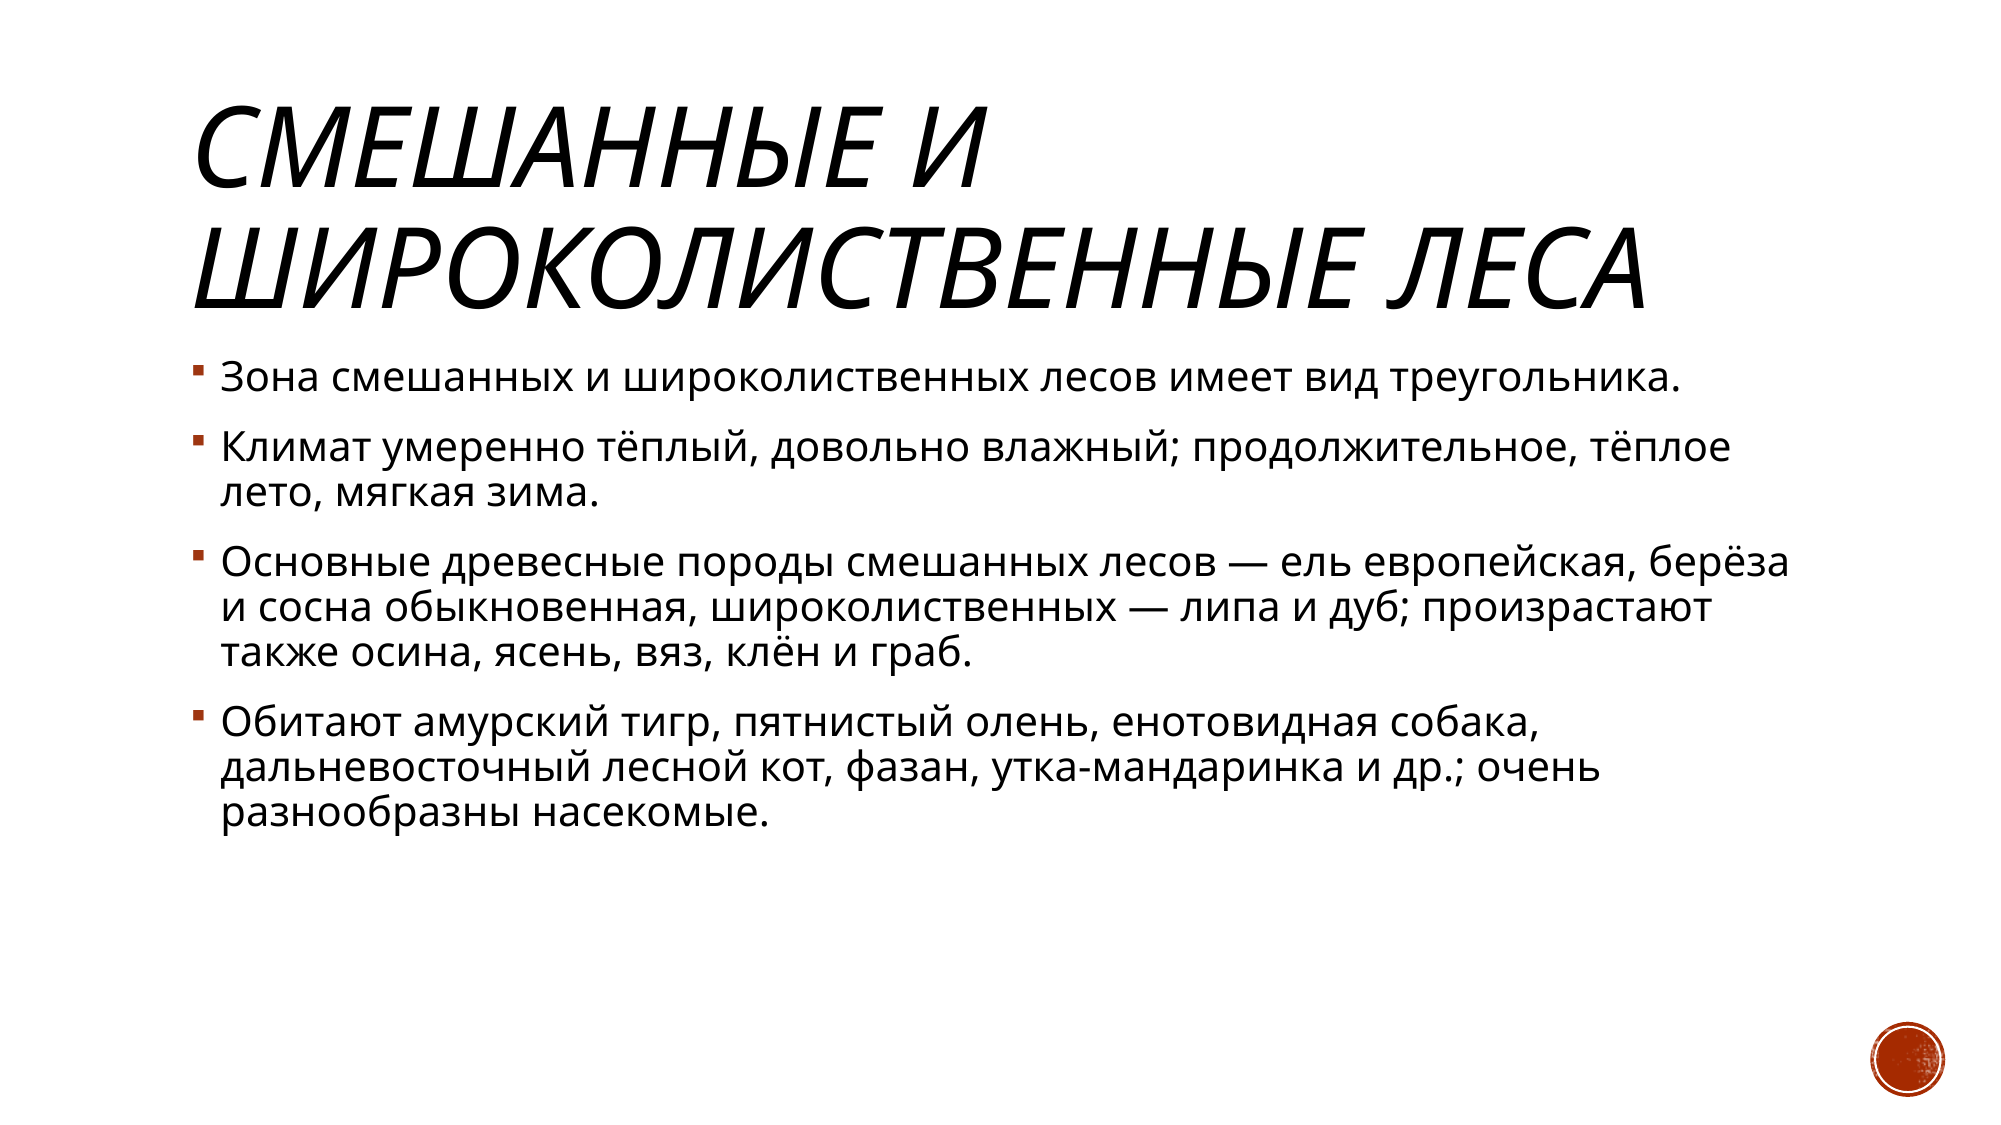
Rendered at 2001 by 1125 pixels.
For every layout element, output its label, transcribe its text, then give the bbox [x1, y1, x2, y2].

list Зона смешанных и широколиственных лесов имеет вид треугольника. Климат умеренно тёплый, довольно влажный; продолжительное, тёплое лето, мягкая зима. Основные древесные породы смешанных лесов — ель европейская, берёза и сосна обыкновенная, широколиственных — липа и дуб; произрастают также осина, ясень, вяз, клён и граб. Обитают амурский тигр, пятнистый олень, енотовидная собака, дальневосточный лесной кот, фазан, утка-мандаринка и др.; очень разнообразны насекомые. [175, 348, 1826, 1013]
title СмешаннЫе и широколиственныЕ леса [175, 79, 1826, 344]
